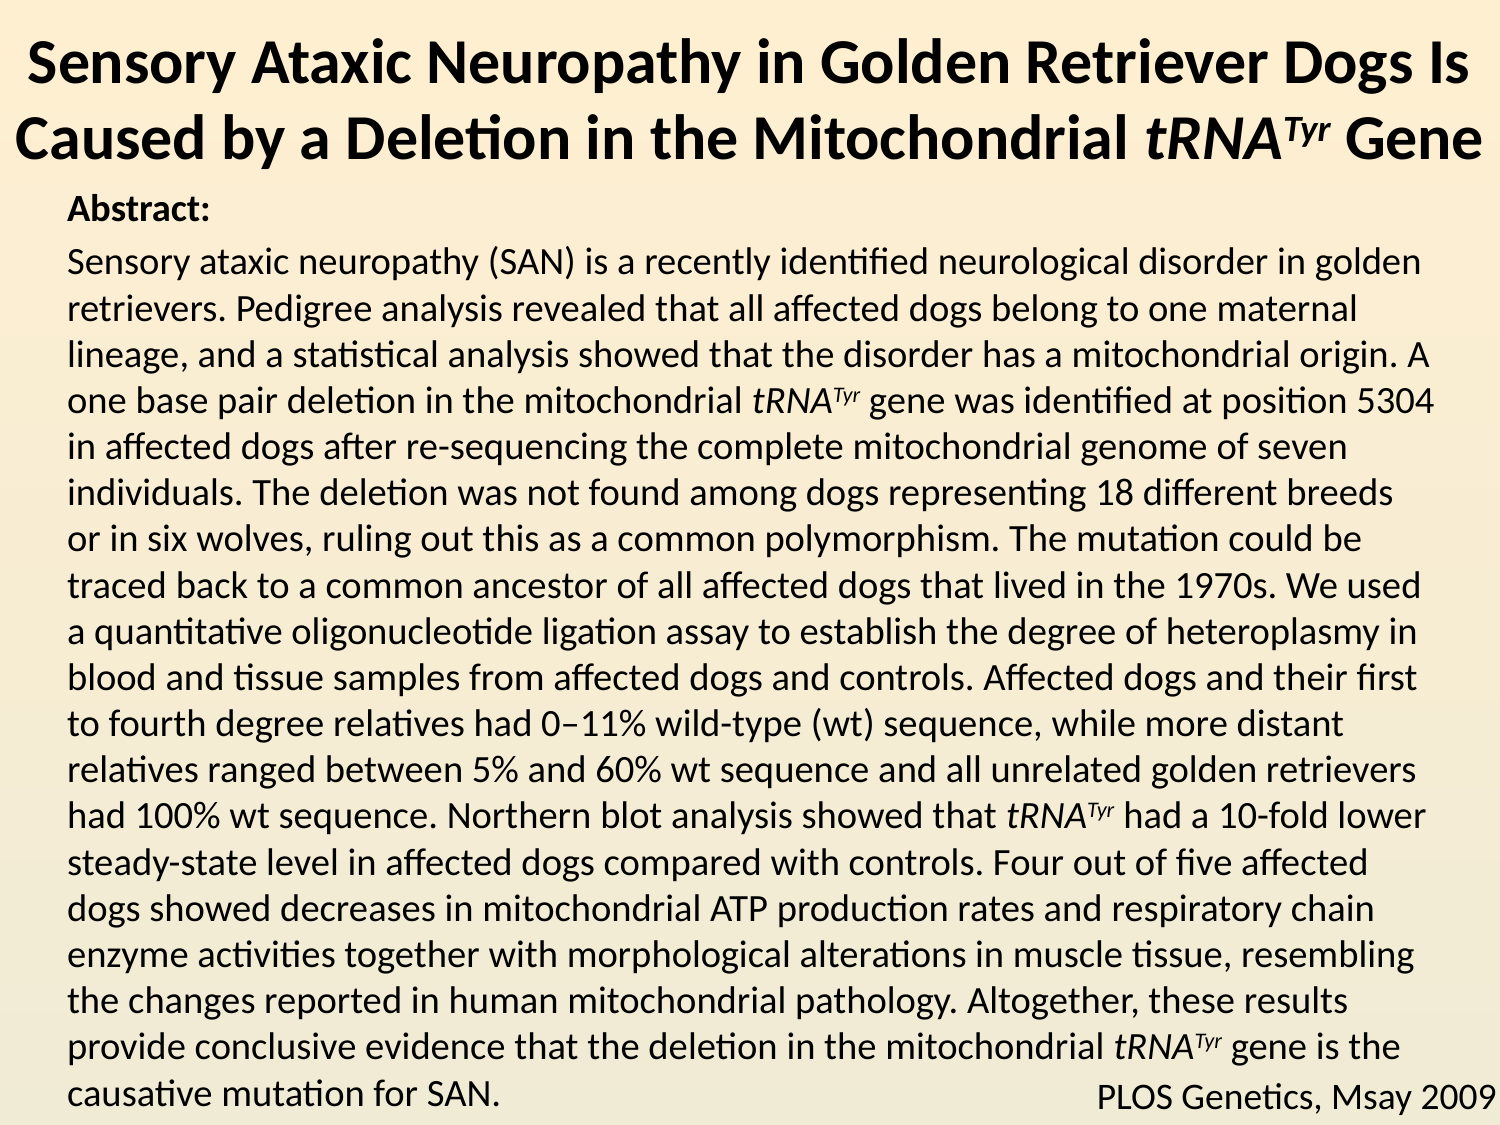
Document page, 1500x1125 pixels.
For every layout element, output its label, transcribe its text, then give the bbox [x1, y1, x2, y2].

title Sensory Ataxic Neuropathy in Golden Retriever Dogs Is Caused by a Deletion in the Mitochondrial tRNATyr Gene [0, 0, 1500, 193]
list Abstract: Sensory ataxic neuropathy (SAN) is a recently identified neurological disorder in golden retrievers. Pedigree analysis revealed that all affected dogs belong to one maternal lineage, and a statistical analysis showed that the disorder has a mitochondrial origin. A one base pair deletion in the mitochondrial tRNATyr gene was identified at position 5304 in affected dogs after re-sequencing the complete mitochondrial genome of seven individuals. The deletion was not found among dogs representing 18 different breeds or in six wolves, ruling out this as a common polymorphism. The mutation could be traced back to a common ancestor of all affected dogs that lived in the 1970s. We used a quantitative oligonucleotide ligation assay to establish the degree of heteroplasmy in blood and tissue samples from affected dogs and controls. Affected dogs and their first to fourth degree relatives had 0–11% wild-type (wt) sequence, while more distant relatives ranged between 5% and 60% wt sequence and all unrelated golden retrievers had 100% wt sequence. Northern blot analysis showed that tRNATyr had a 10-fold lower steady-state level in affected dogs compared with controls. Four out of five affected dogs showed decreases in mitochondrial ATP production rates and respiratory chain enzyme activities together with morphological alterations in muscle tissue, resembling the changes reported in human mitochondrial pathology. Altogether, these results provide conclusive evidence that the deletion in the mitochondrial tRNATyr gene is the causative mutation for SAN. [0, 174, 1450, 1125]
text_box PLOS Genetics, Msay 2009 [1082, 1064, 1500, 1125]
